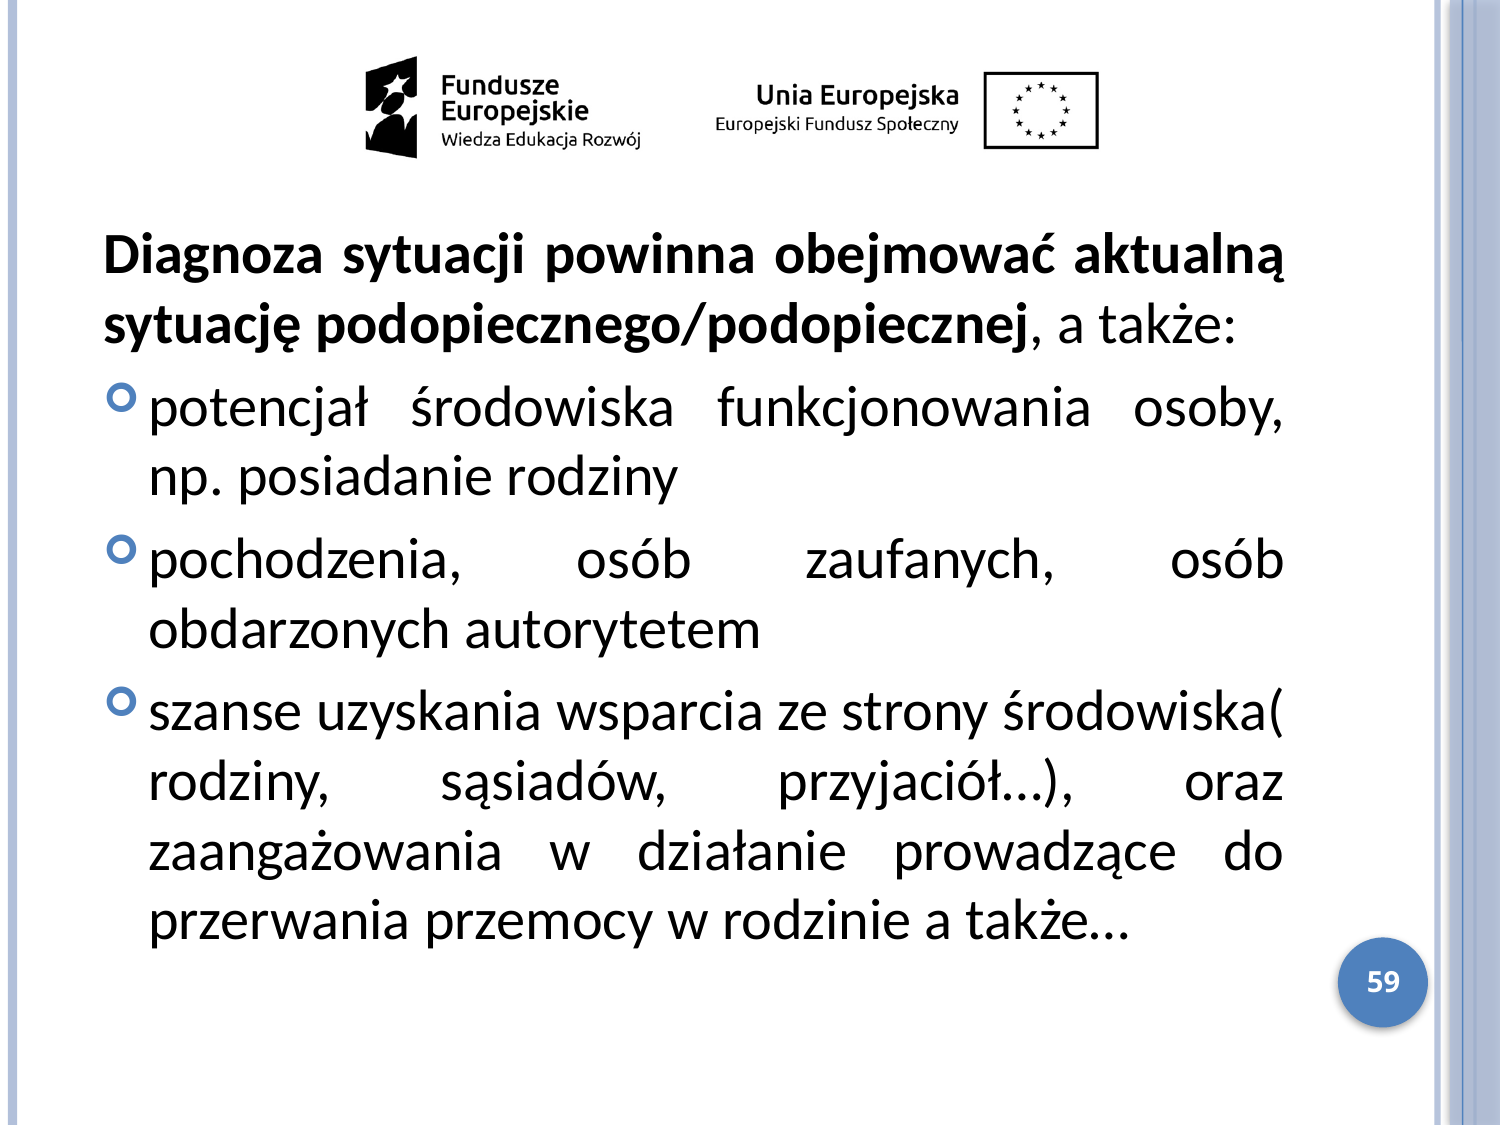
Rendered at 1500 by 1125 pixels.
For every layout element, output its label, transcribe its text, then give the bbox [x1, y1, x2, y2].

picture [340, 30, 1124, 184]
list Diagnoza sytuacji powinna obejmować aktualną sytuację podopiecznego/podopiecznej, a także: potencjał środowiska funkcjonowania osoby, np. posiadanie rodziny pochodzenia, osób zaufanych, osób obdarzonych autorytetem szanse uzyskania wsparcia ze strony środowiska( rodziny, sąsiadów, przyjaciół…), oraz zaangażowania w działanie prowadzące do przerwania przemocy w rodzinie a także… [88, 208, 1300, 1062]
slide_number 59 [1333, 940, 1434, 1027]
